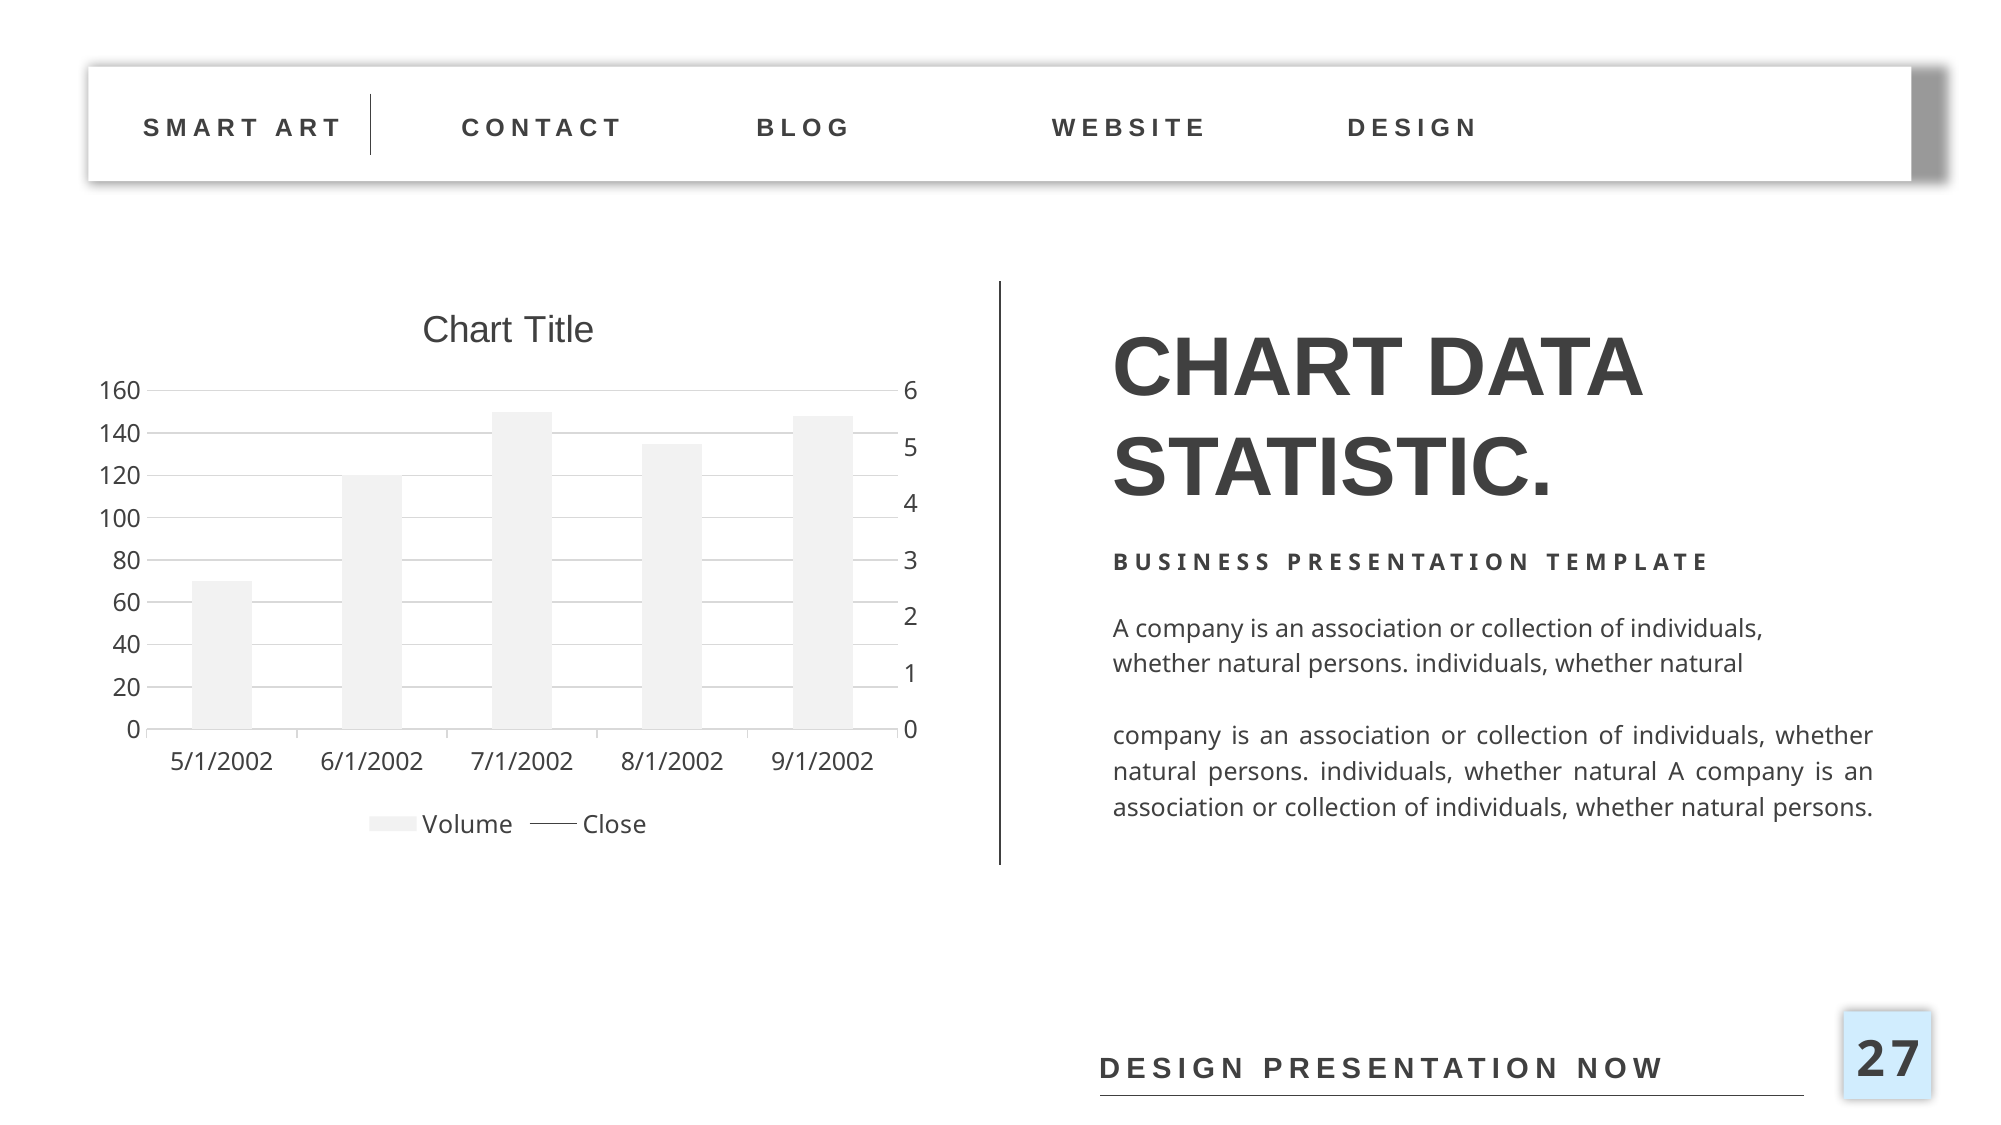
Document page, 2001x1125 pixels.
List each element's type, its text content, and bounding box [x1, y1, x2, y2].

chart [81, 277, 935, 847]
text_box BUSINESS PRESENTATION TEMPLATE [1098, 534, 1759, 599]
text_box CHART DATA STATISTIC. [1098, 304, 1705, 519]
text_box DESIGN PRESENTATION NOW [1084, 1042, 1805, 1093]
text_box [88, 66, 1912, 182]
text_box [1832, 1011, 1944, 1099]
text_box A company is an association or collection of individuals, whether natural persons. individuals, whether natural company is an association or collection of individuals, whether natural persons. individuals, whether natural A company is an association or collection of individuals, whether natural persons. [1098, 598, 1890, 686]
